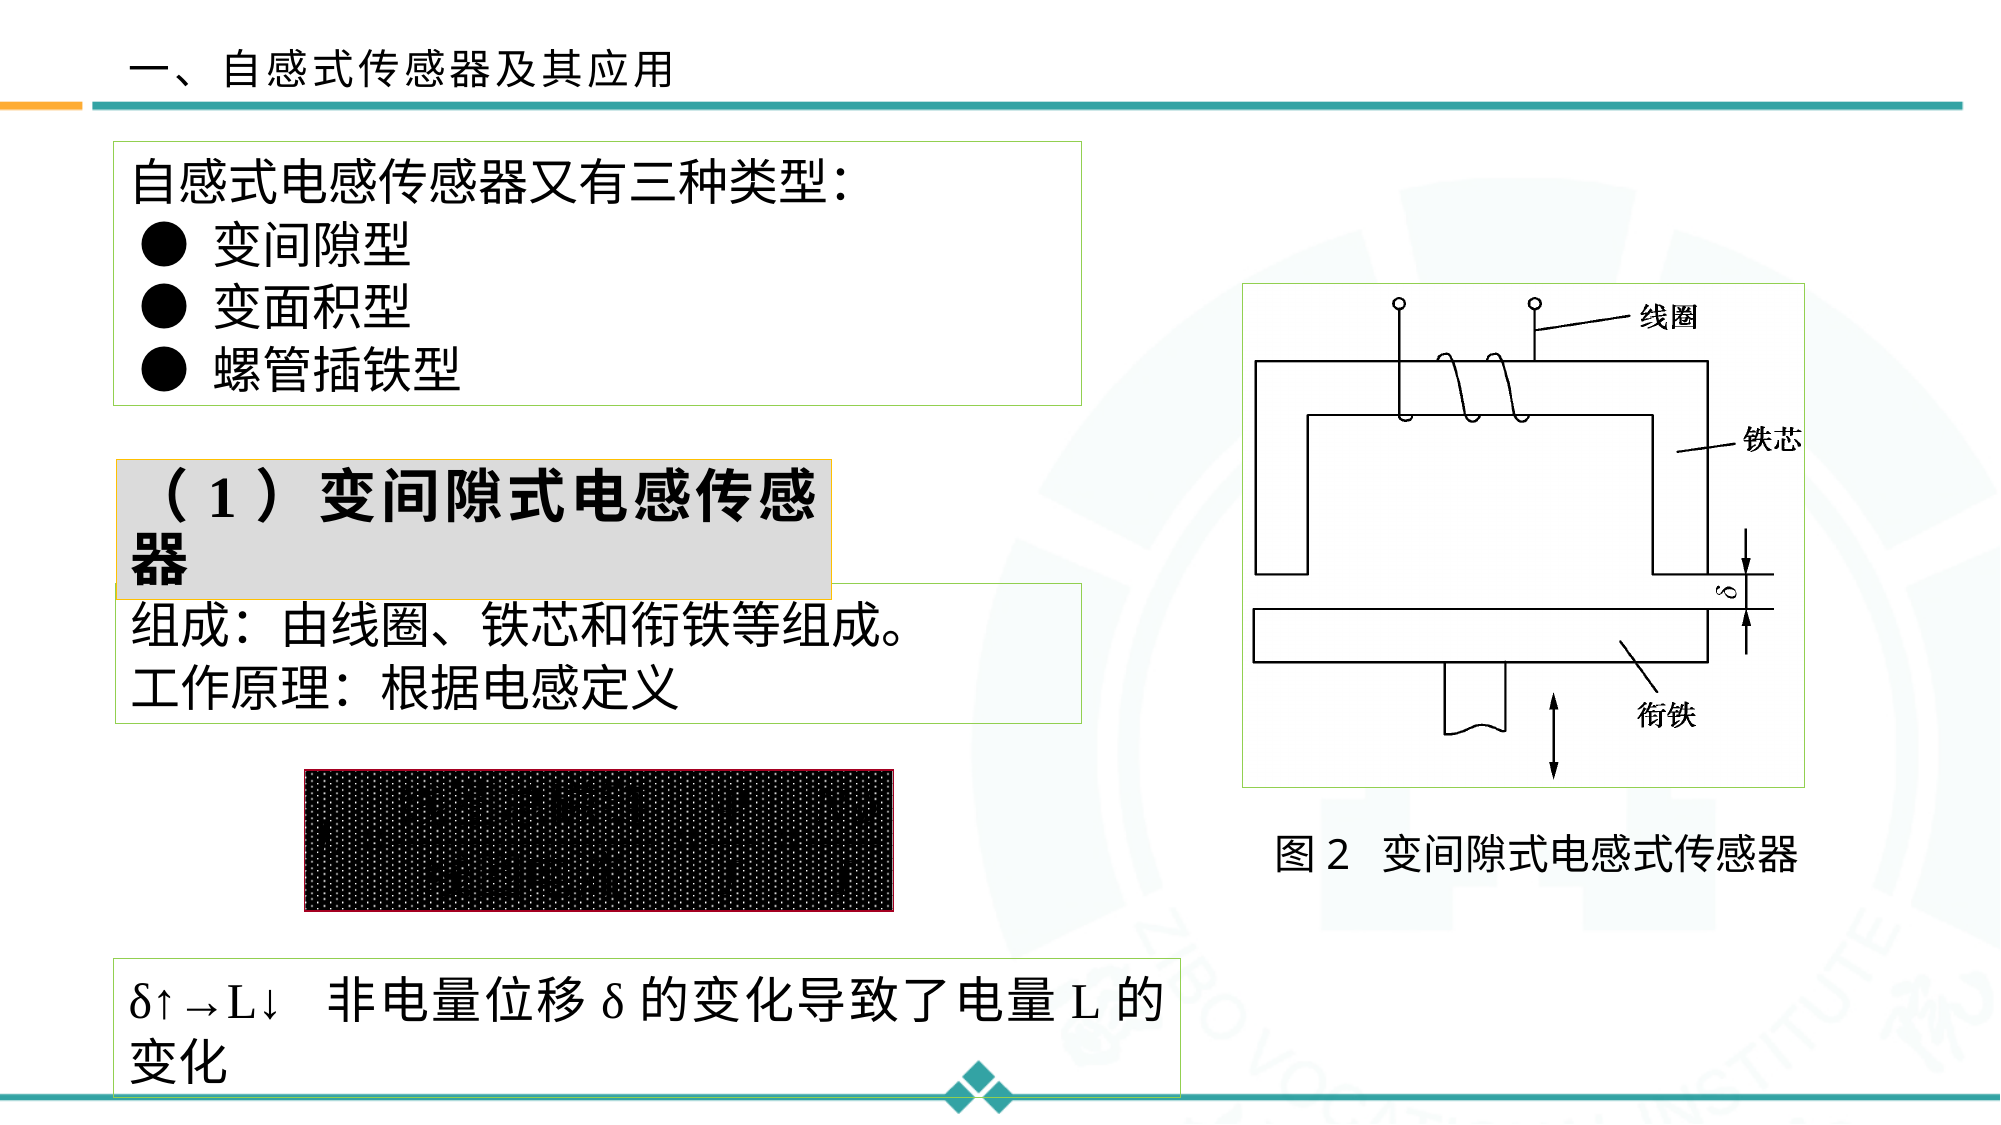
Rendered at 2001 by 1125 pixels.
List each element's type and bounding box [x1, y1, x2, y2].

picture [0, 0, 2000, 1124]
text_box [305, 770, 893, 911]
